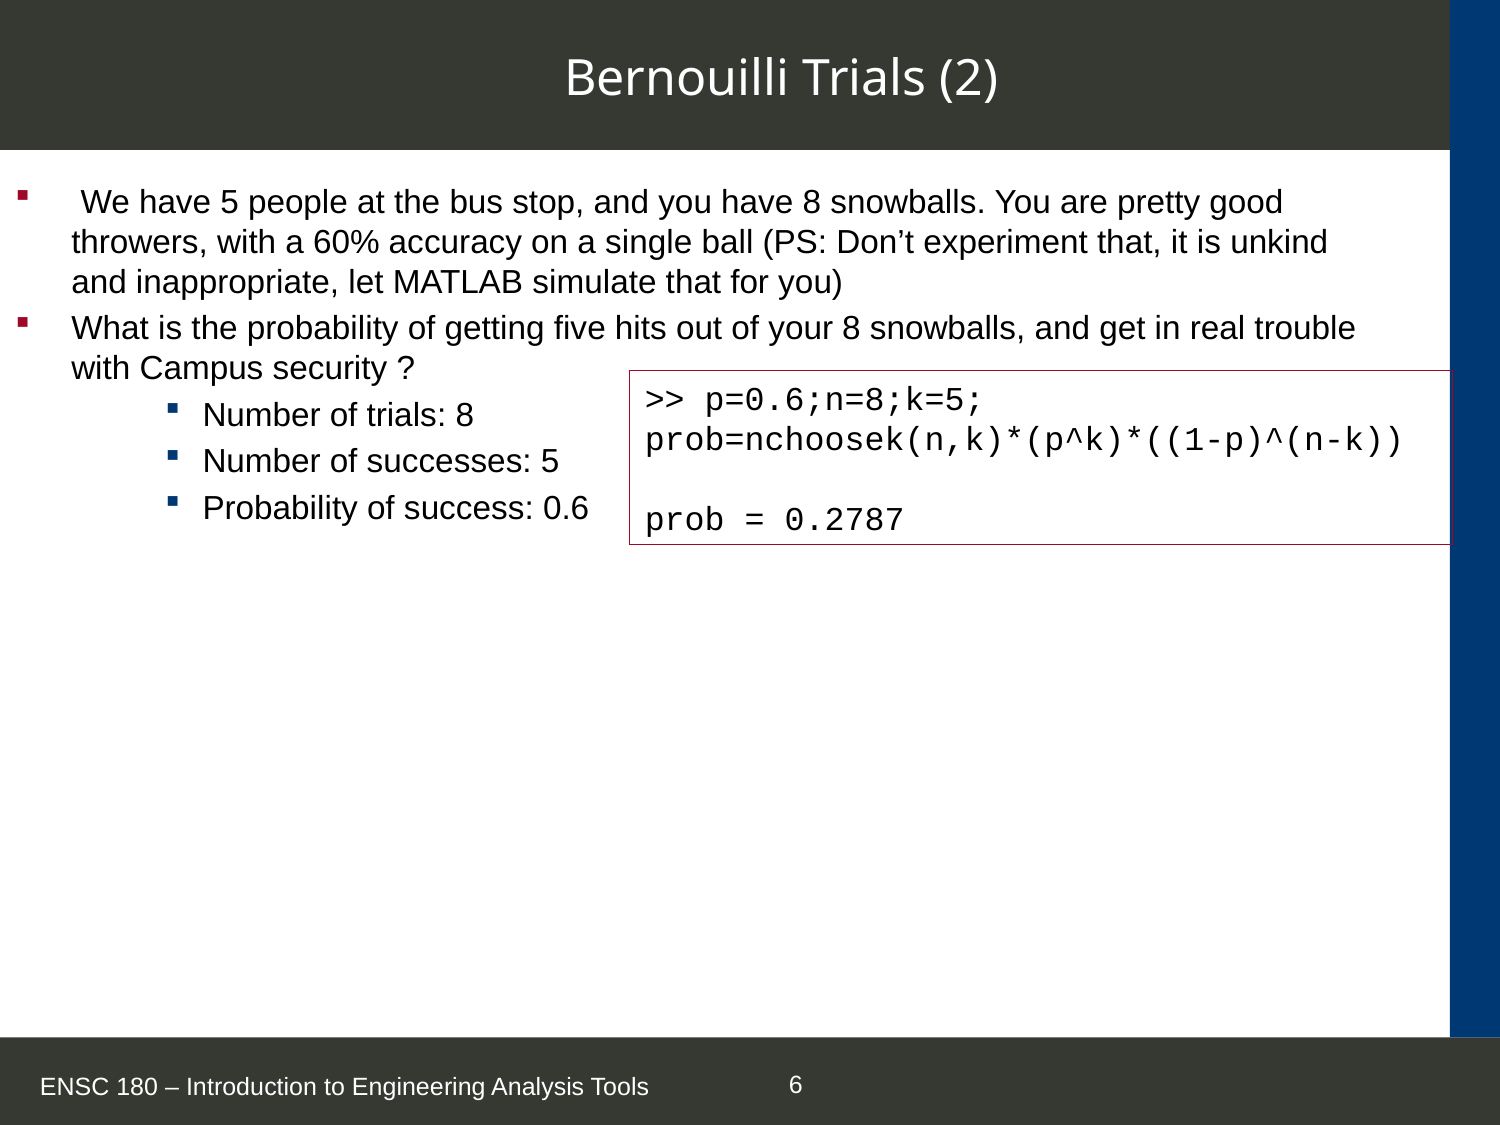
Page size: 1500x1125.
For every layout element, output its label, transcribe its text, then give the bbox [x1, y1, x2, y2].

text_box >> p=0.6;n=8;k=5; prob=nchoosek(n,k)*(p^k)*((1-p)^(n-k)) prob = 0.2787 [629, 370, 1453, 545]
list We have 5 people at the bus stop, and you have 8 snowballs. You are pretty good throwers, with a 60% accuracy on a single ball (PS: Don’t experiment that, it is unkind and inappropriate, let MATLAB simulate that for you) What is the probability of getting five hits out of your 8 snowballs, and get in real trouble with Campus security ? Number of trials: 8 Number of successes: 5 Probability of success: 0.6 [0, 172, 1393, 590]
footer ENSC 180 – Introduction to Engineering Analysis Tools [24, 1062, 701, 1113]
title Bernouilli Trials (2) [112, 75, 1450, 138]
text_box [0, 0, 1500, 75]
